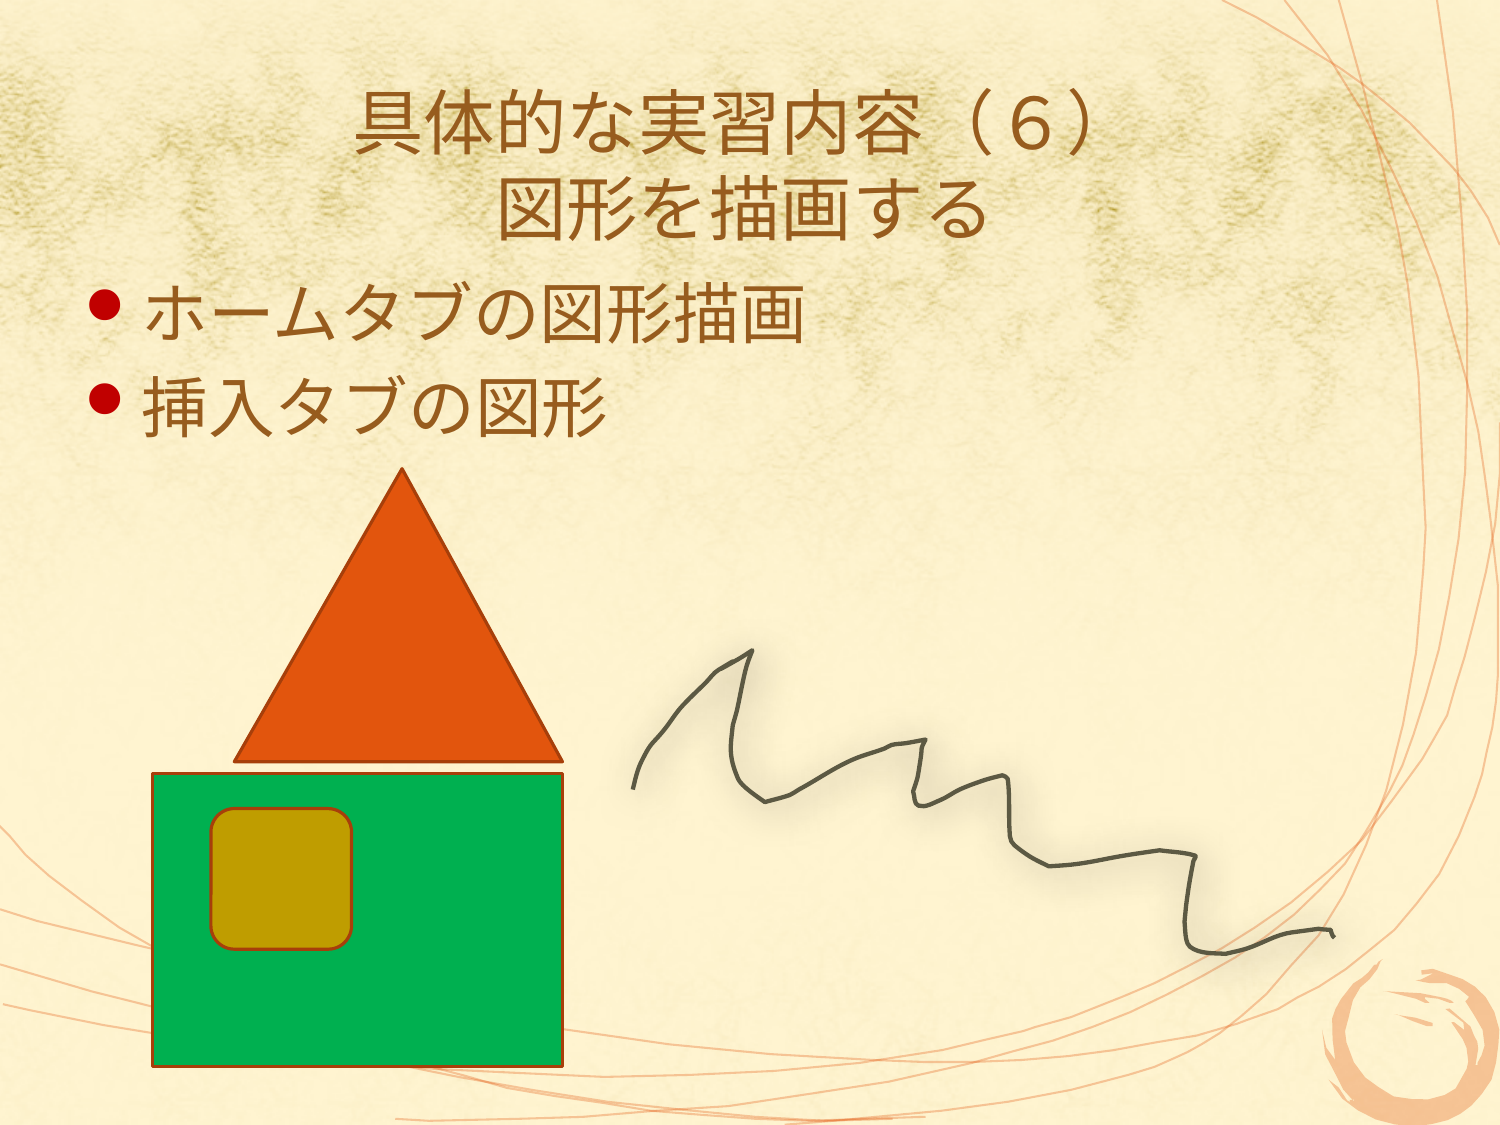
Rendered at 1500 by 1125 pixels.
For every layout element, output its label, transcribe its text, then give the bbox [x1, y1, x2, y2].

text_box [630, 648, 1337, 957]
text_box [232, 467, 564, 764]
text_box [151, 772, 564, 1068]
list ホームタブの図形描画 挿入タブの図形 [70, 264, 1421, 1034]
title 具体的な実習内容（６） 図形を描画する [70, 70, 1421, 258]
text_box [209, 806, 354, 951]
